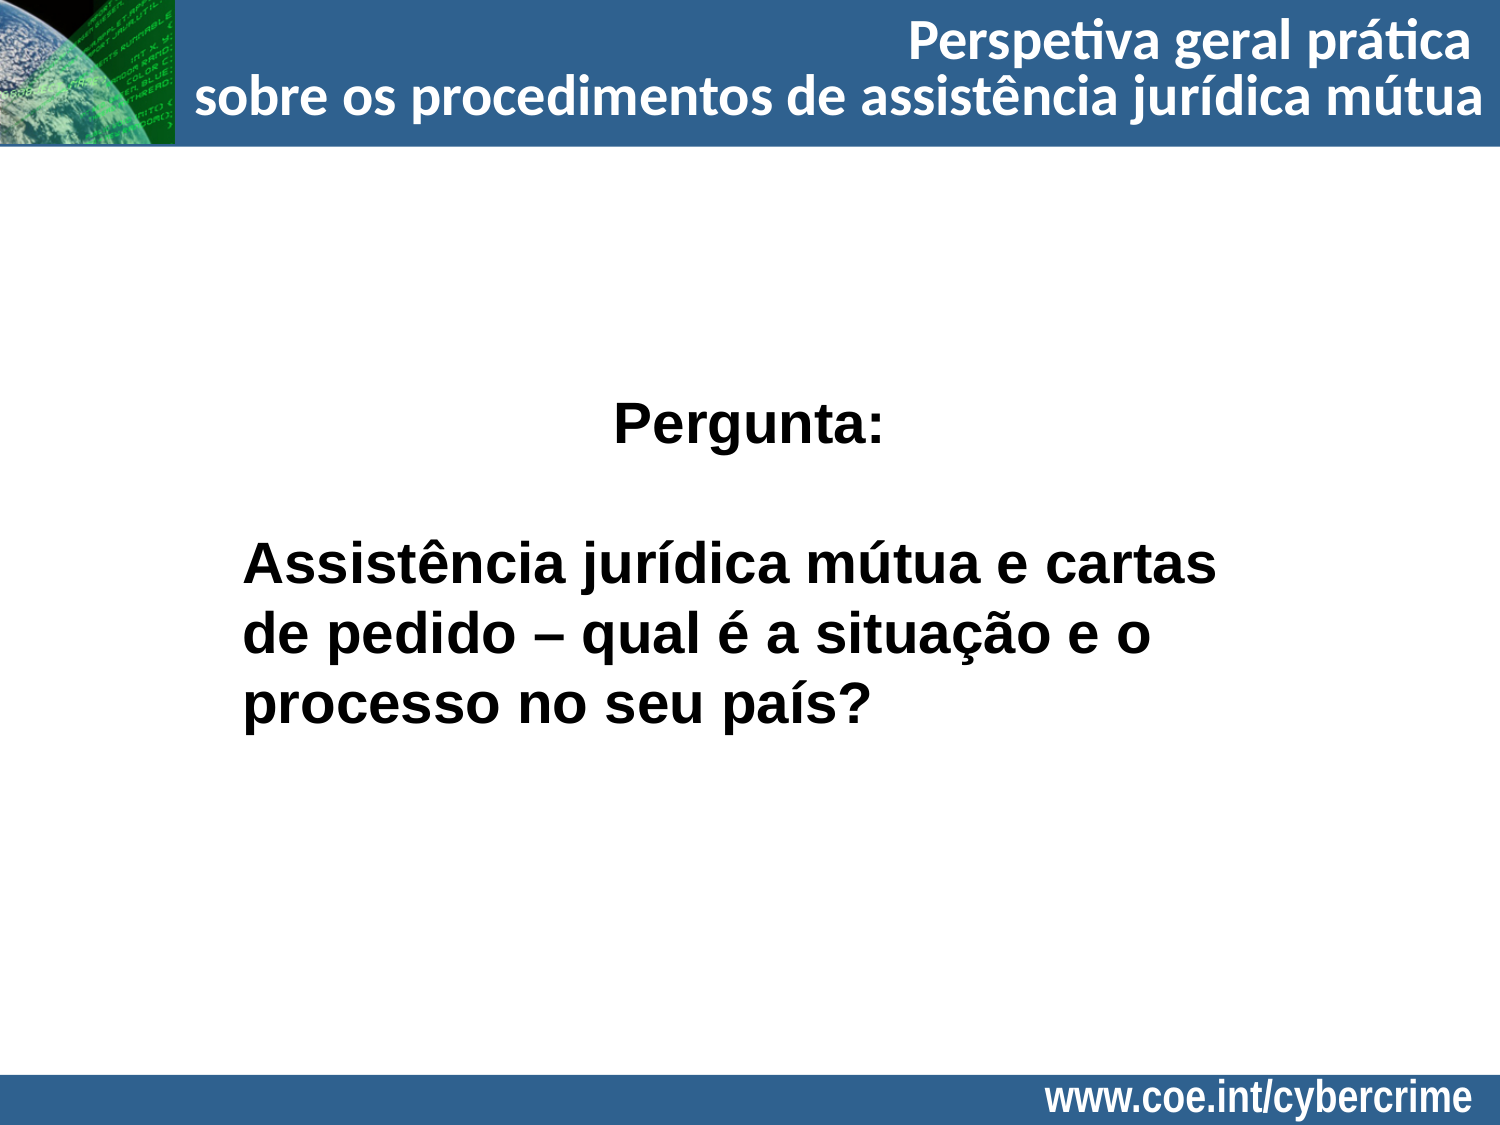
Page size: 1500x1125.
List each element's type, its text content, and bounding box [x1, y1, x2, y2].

text_box Pergunta: Assistência jurídica mútua e cartas de pedido – qual é a situação e o processo no seu país? [227, 378, 1273, 743]
text_box [0, 1073, 1030, 1125]
picture [0, 0, 175, 144]
text_box Perspetiva geral prática sobre os procedimentos de assistência jurídica mútua [177, 0, 1500, 149]
text_box www.coe.int/cybercrime [1030, 1059, 1500, 1125]
